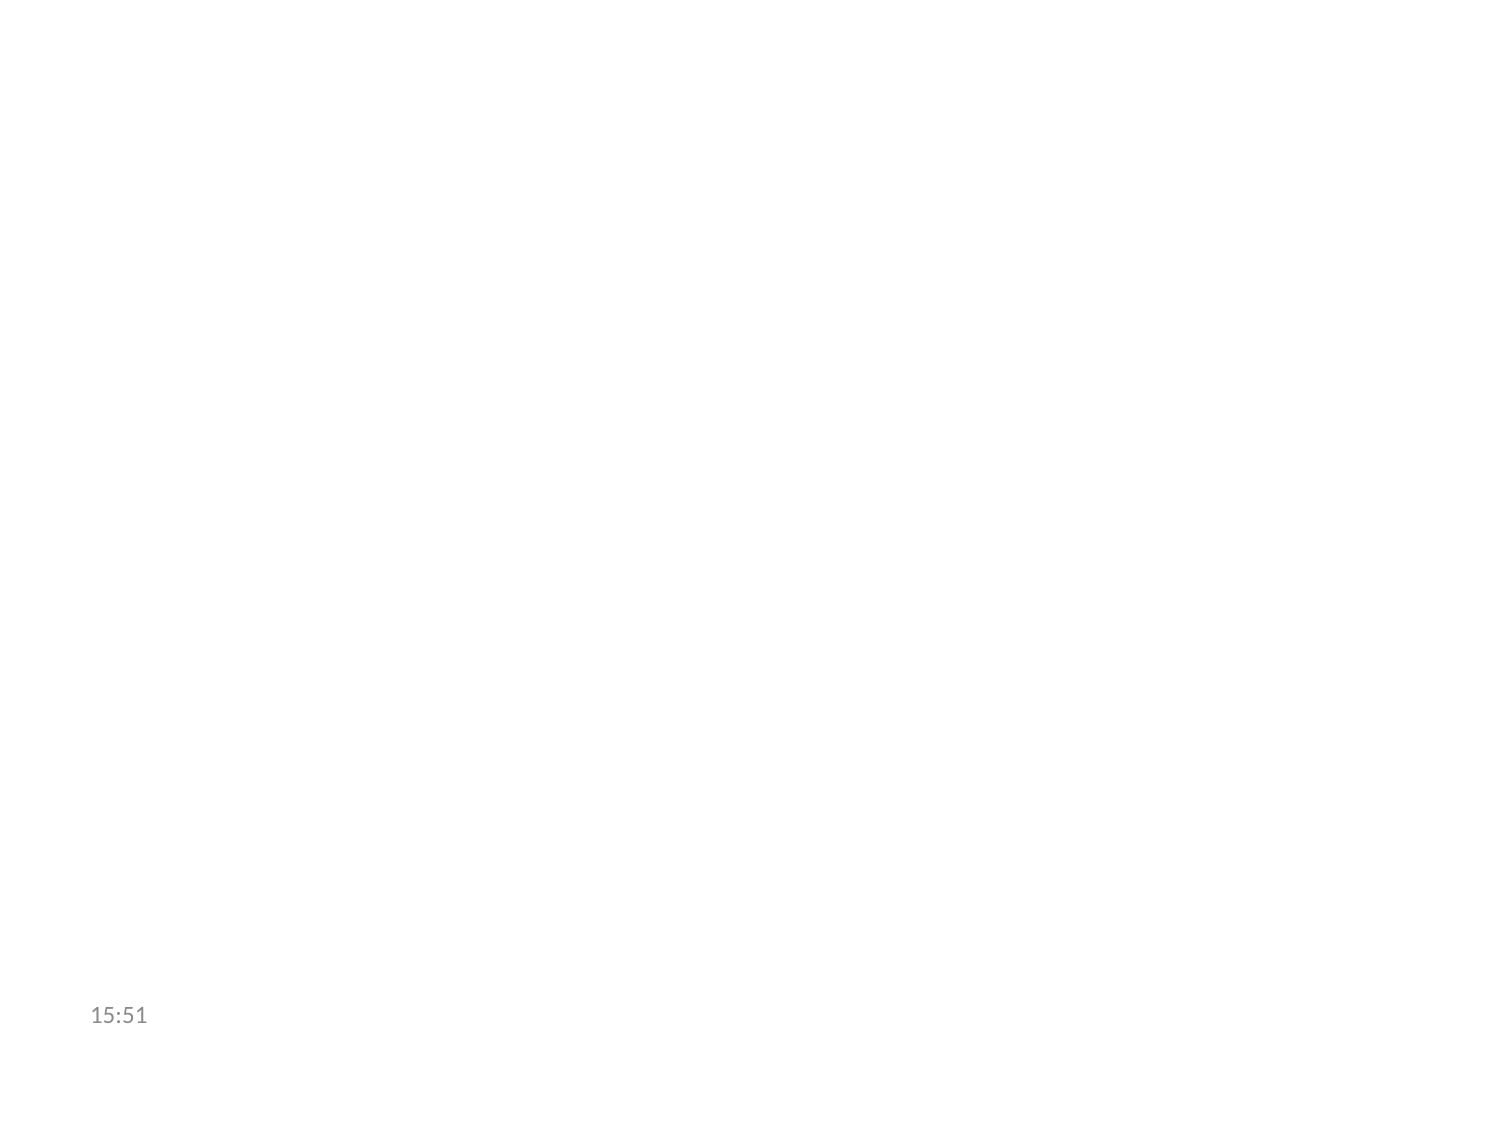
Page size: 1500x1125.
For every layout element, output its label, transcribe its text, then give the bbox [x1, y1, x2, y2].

text_box 15:35 [75, 983, 425, 1044]
